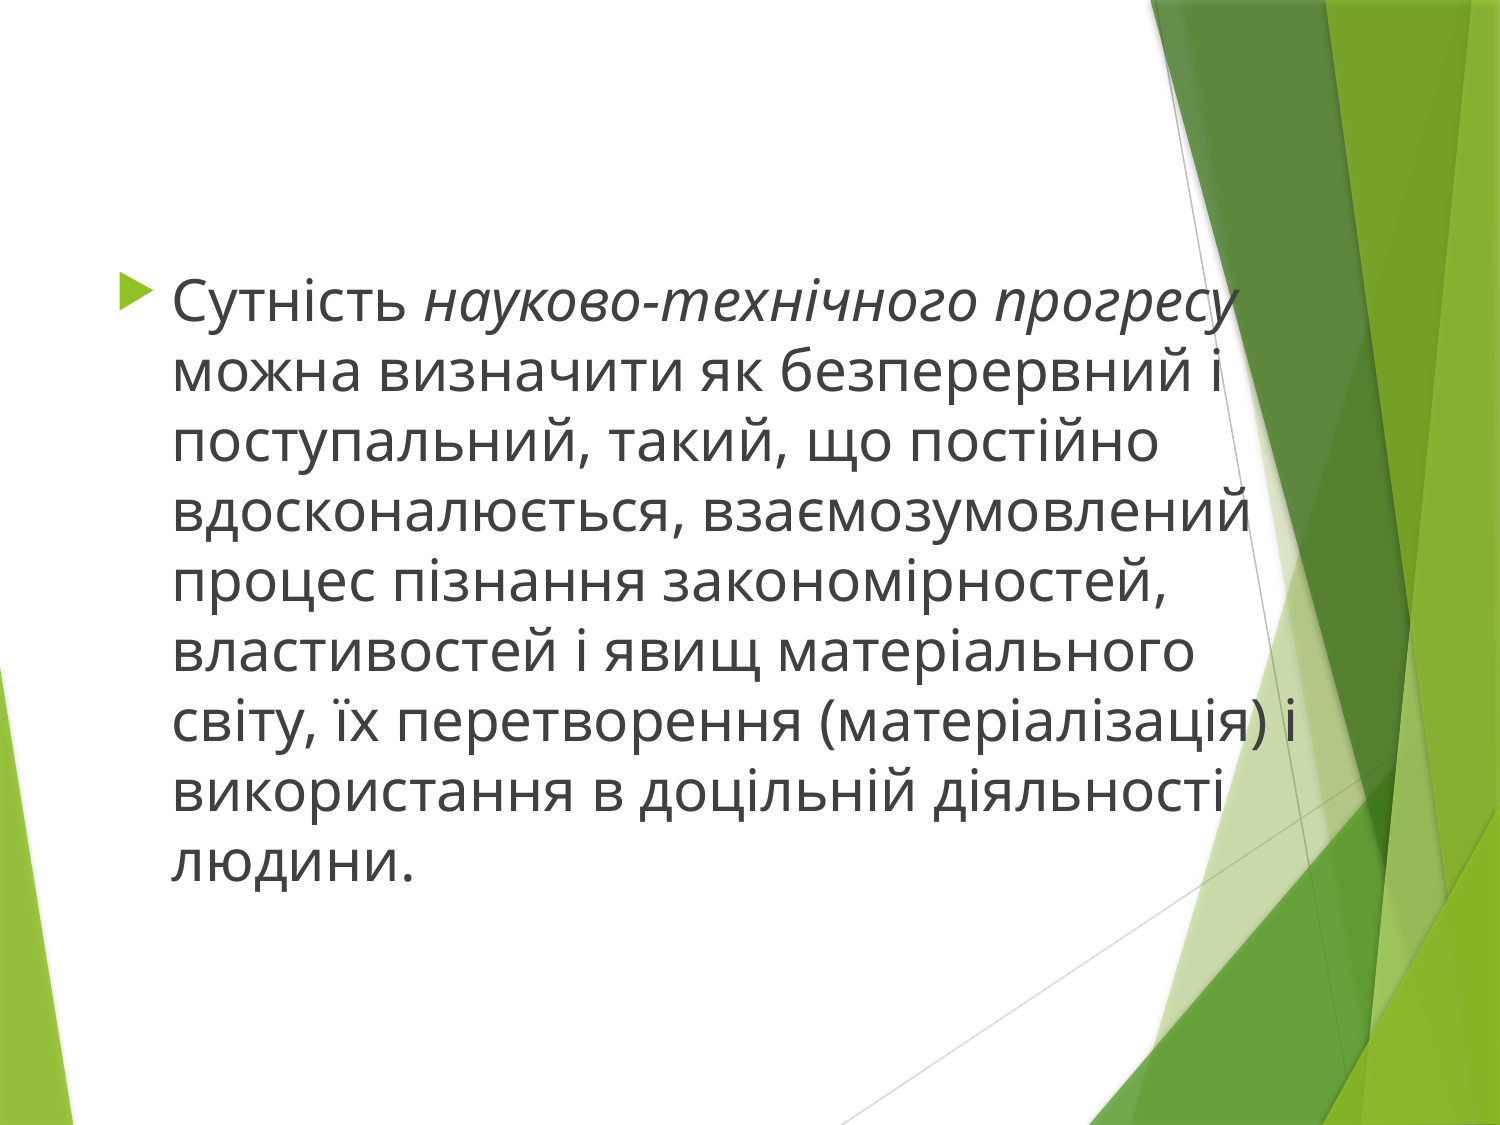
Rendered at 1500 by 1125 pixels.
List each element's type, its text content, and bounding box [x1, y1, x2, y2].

list Сутність науково-технічного прогресу можна визначити як безперервний і поступальний, такий, що постійно вдосконалюється, взаємозумовлений процес пізнання закономірностей, властивостей і явищ матеріального світу, їх перетворення (матеріалізація) і використання в доцільній діяльності людини. [100, 255, 1353, 988]
